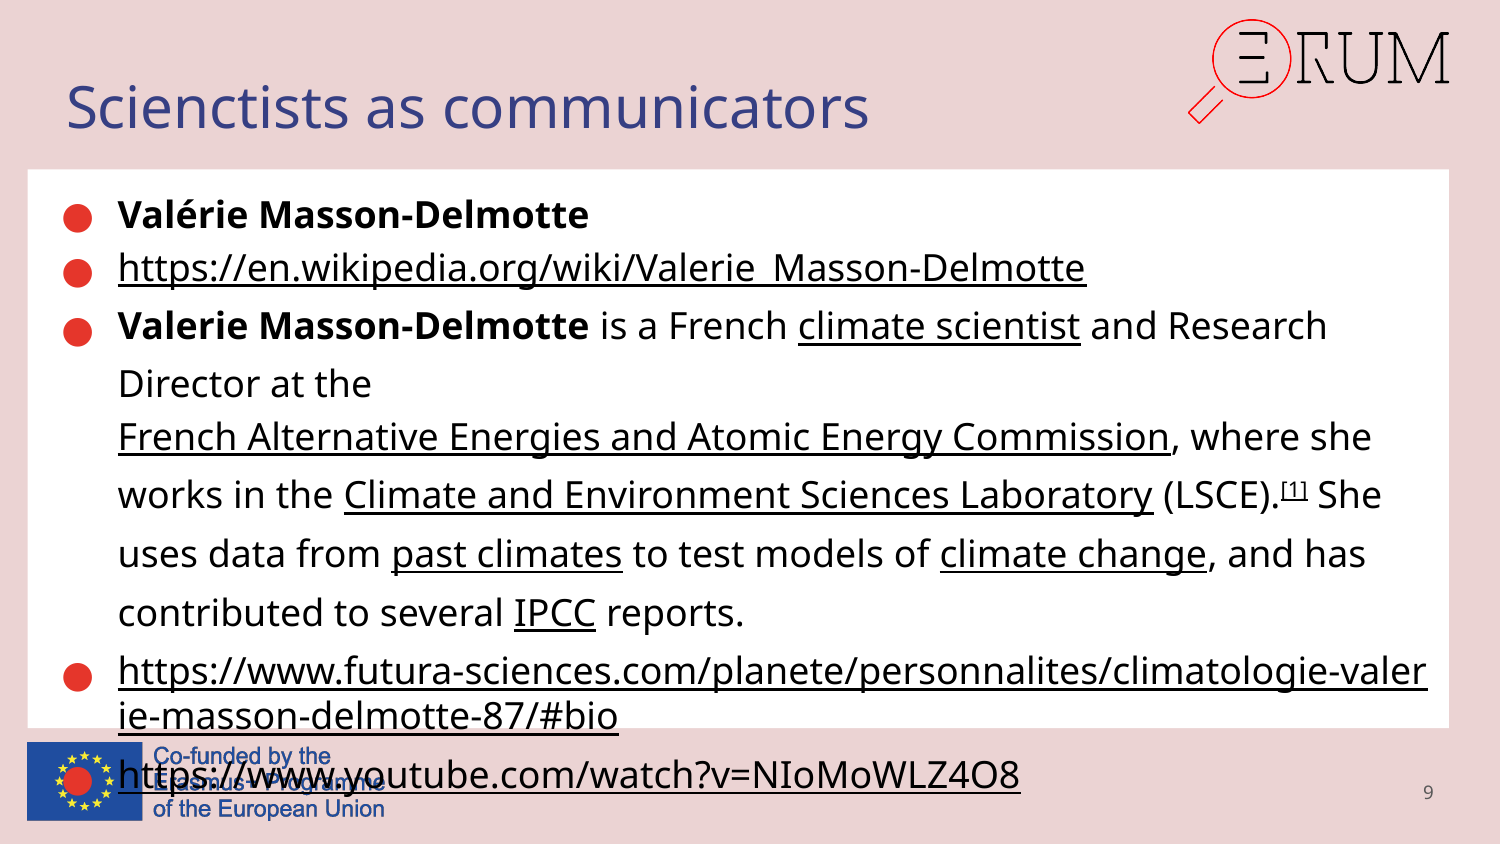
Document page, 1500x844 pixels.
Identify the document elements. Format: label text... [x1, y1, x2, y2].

title Scienctists as communicators [51, 55, 1168, 150]
picture [1136, 0, 1500, 137]
picture [27, 742, 385, 821]
list Valérie Masson-Delmotte https://en.wikipedia.org/wiki/Valerie_Masson-Delmotte Valerie Masson-Delmotte is a French climate scientist and Research Director at the French Alternative Energies and Atomic Energy Commission, where she works in the Climate and Environment Sciences Laboratory (LSCE).[1] She uses data from past climates to test models of climate change, and has contributed to several IPCC reports. https://www.futura-sciences.com/planete/personnalites/climatologie-valerie-masson-delmotte-87/#bio https://www.youtube.com/watch?v=NIoMoWLZ4O8 [27, 169, 1449, 729]
slide_number 9 [1358, 761, 1449, 826]
